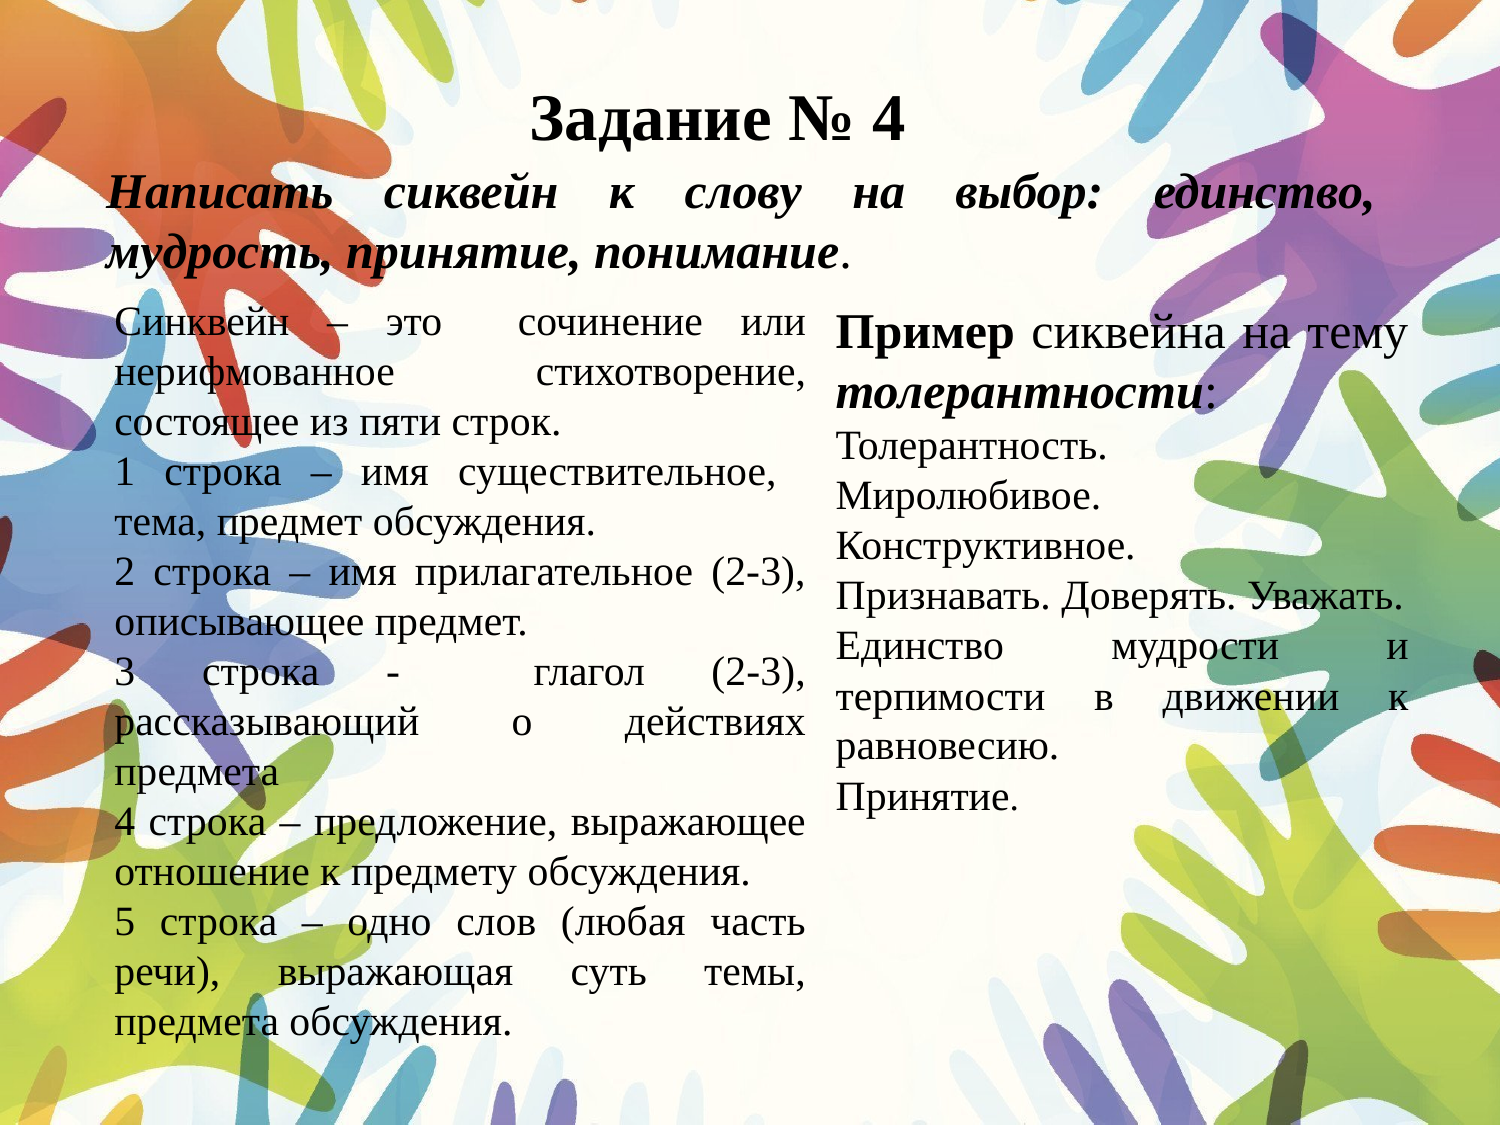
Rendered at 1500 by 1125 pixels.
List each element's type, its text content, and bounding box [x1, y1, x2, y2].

text_box Синквейн – это сочинение или нерифмованное стихотворение, состоящее из пяти строк. 1 строка – имя существительное, тема, предмет обсуждения. 2 строка – имя прилагательное (2-3), описывающее предмет. 3 строка - глагол (2-3), рассказывающий о действиях предмета 4 строка – предложение, выражающее отношение к предмету обсуждения. 5 строка – одно слов (любая часть речи), выражающая суть темы, предмета обсуждения. [99, 286, 821, 1052]
text_box Написать сиквейн к слову на выбор: единство, мудрость, принятие, понимание. [91, 150, 1391, 286]
text_box Задание № 4 [112, 66, 1341, 150]
text_box Пример сиквейна на тему толерантности: Толерантность. Миролюбивое. Конструктивное. Признавать. Доверять. Уважать. Единство мудрости и терпимости в движении к равновесию. Принятие. [820, 290, 1424, 826]
